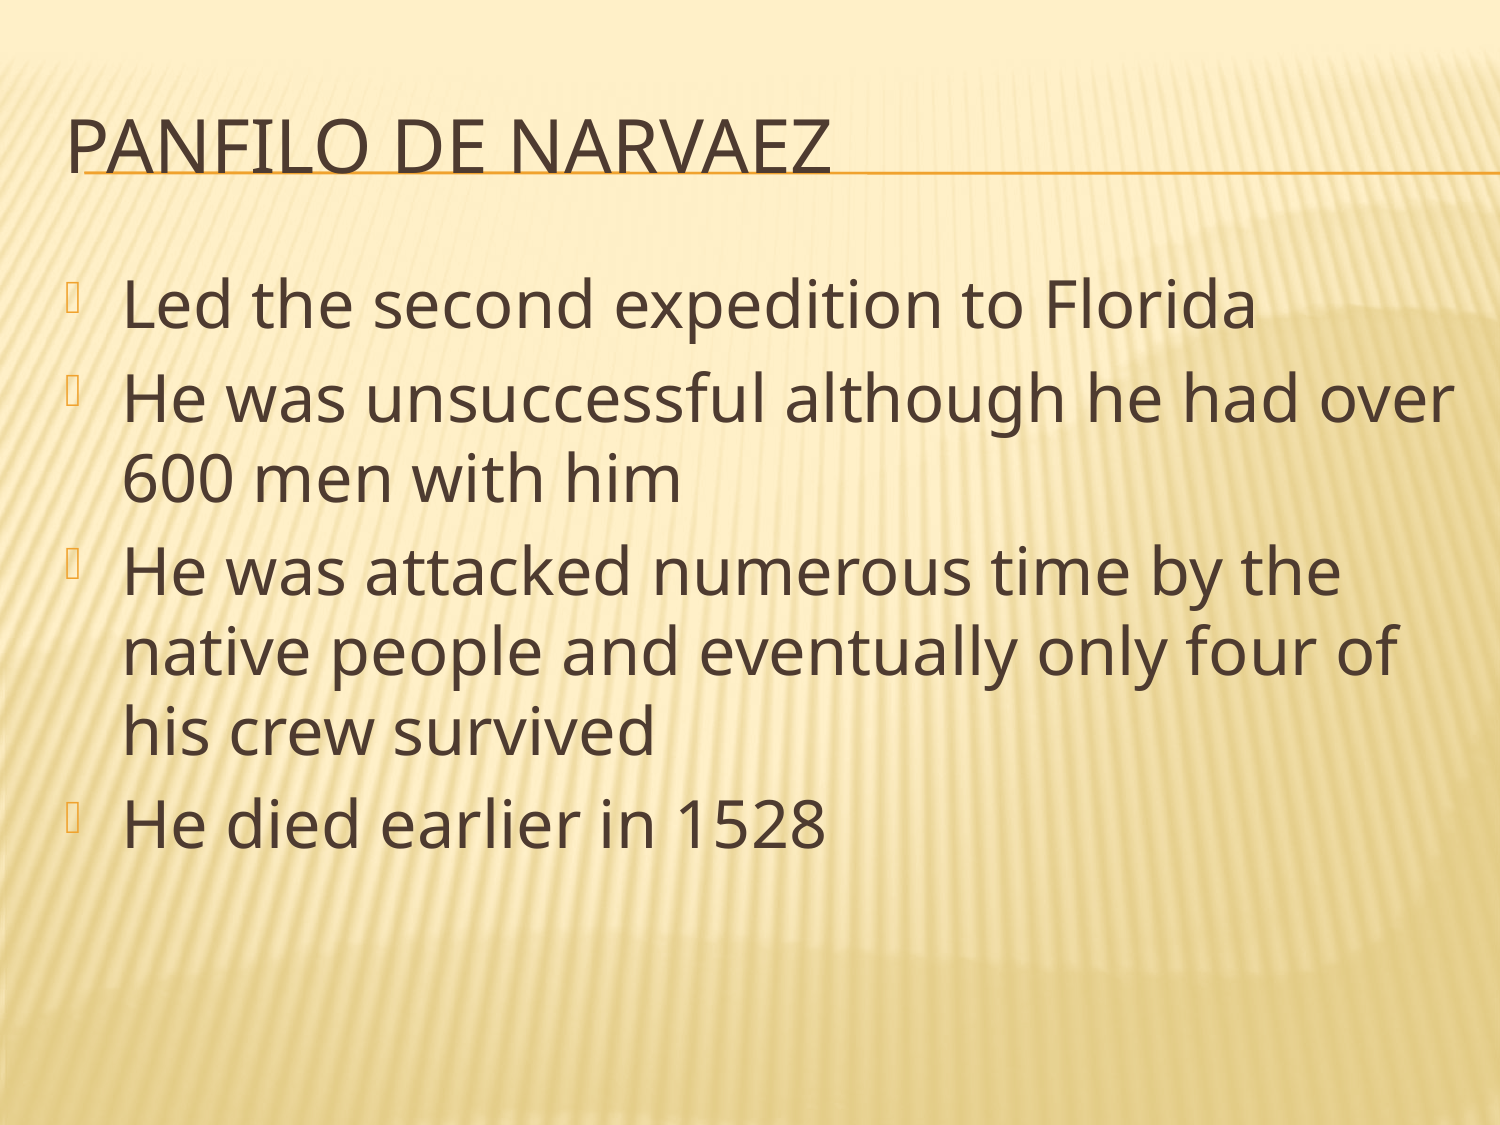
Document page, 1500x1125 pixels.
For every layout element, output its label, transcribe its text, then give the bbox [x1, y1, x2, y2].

title Panfilo de Narvaez [50, 75, 1475, 213]
list Led the second expedition to Florida He was unsuccessful although he had over 600 men with him He was attacked numerous time by the native people and eventually only four of his crew survived He died earlier in 1528 [50, 254, 1475, 998]
